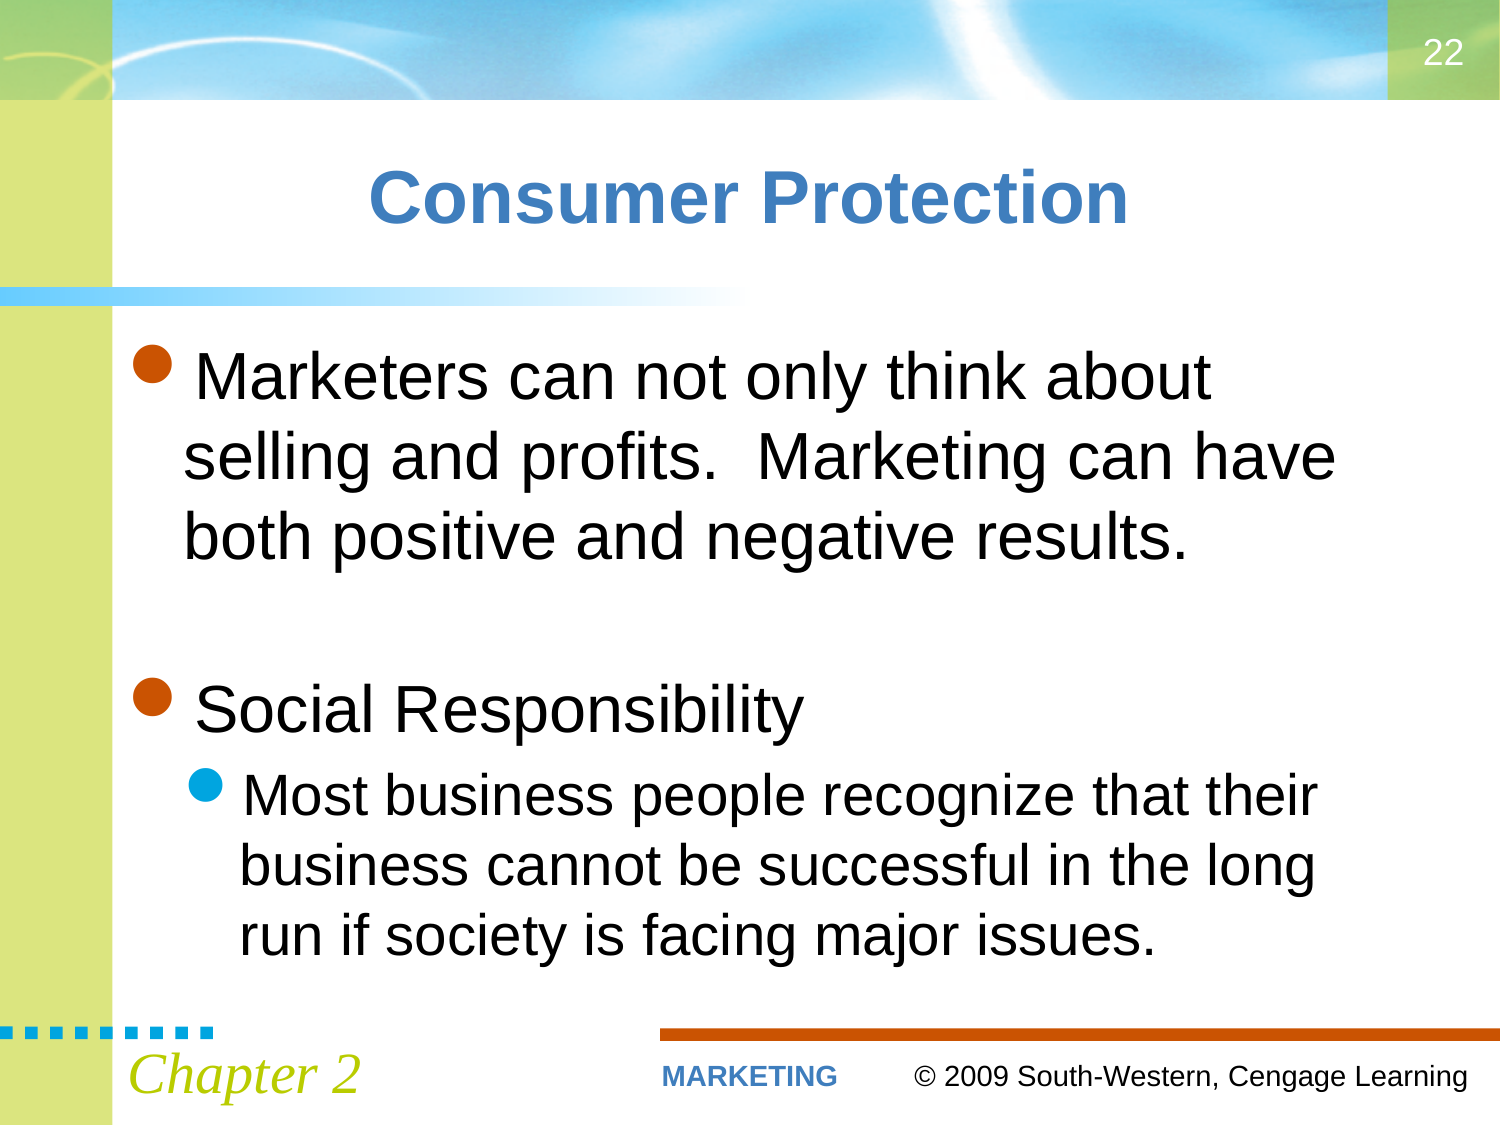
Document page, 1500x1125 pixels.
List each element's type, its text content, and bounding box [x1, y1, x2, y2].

footer Chapter 2 [112, 1012, 638, 1113]
list Marketers can not only think about selling and profits. Marketing can have both positive and negative results. Social Responsibility Most business people recognize that their business cannot be successful in the long run if society is facing major issues. [112, 324, 1388, 1001]
title Consumer Protection [112, 99, 1388, 288]
slide_number 22 [1387, 0, 1500, 101]
